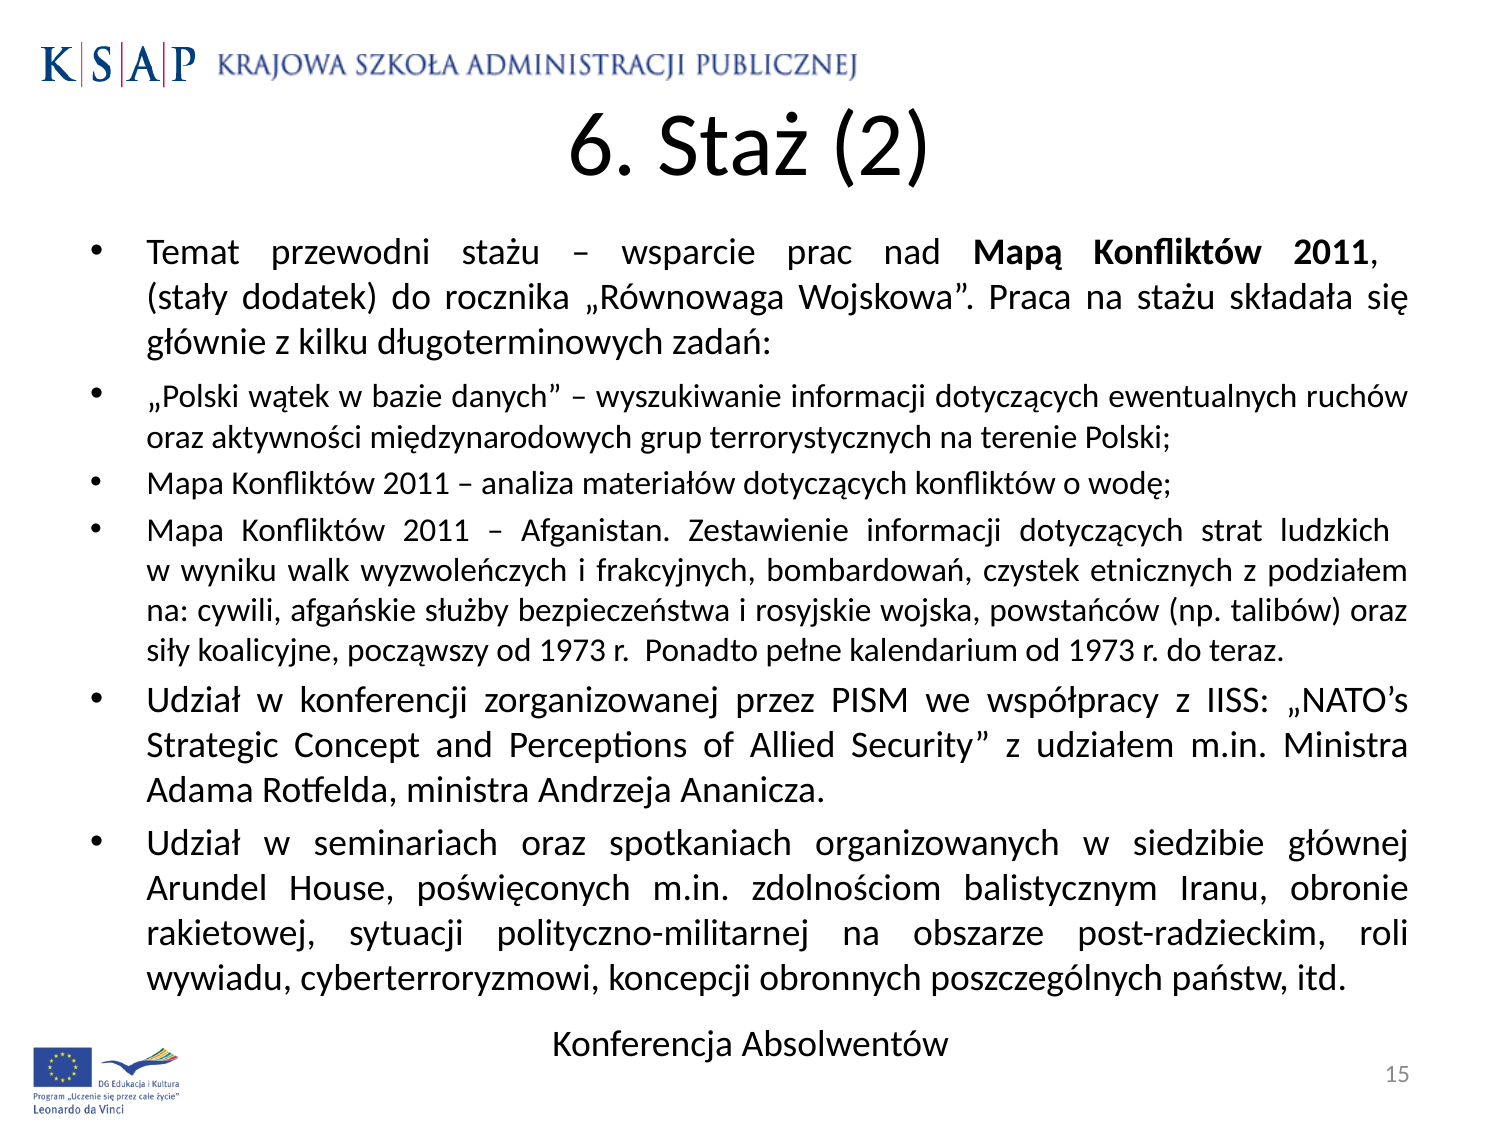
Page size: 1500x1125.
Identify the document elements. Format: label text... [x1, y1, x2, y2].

title 6. Staż (2) [75, 45, 1425, 219]
picture [29, 1043, 184, 1118]
text_box Konferencja Absolwentów [537, 1011, 987, 1072]
picture [40, 42, 195, 90]
list Temat przewodni stażu – wsparcie prac nad Mapą Konfliktów 2011, (stały dodatek) do rocznika „Równowaga Wojskowa”. Praca na stażu składała się głównie z kilku długoterminowych zadań: „Polski wątek w bazie danych” – wyszukiwanie informacji dotyczących ewentualnych ruchów oraz aktywności międzynarodowych grup terrorystycznych na terenie Polski; Mapa Konfliktów 2011 – analiza materiałów dotyczących konfliktów o wodę; Mapa Konfliktów 2011 – Afganistan. Zestawienie informacji dotyczących strat ludzkich w wyniku walk wyzwoleńczych i frakcyjnych, bombardowań, czystek etnicznych z podziałem na: cywili, afgańskie służby bezpieczeństwa i rosyjskie wojska, powstańców (np. talibów) oraz siły koalicyjne, począwszy od 1973 r. Ponadto pełne kalendarium od 1973 r. do teraz. Udział w konferencji zorganizowanej przez PISM we współpracy z IISS: „NATO’s Strategic Concept and Perceptions of Allied Security” z udziałem m.in. Ministra Adama Rotfelda, ministra Andrzeja Ananicza. Udział w seminariach oraz spotkaniach organizowanych w siedzibie głównej Arundel House, poświęconych m.in. zdolnościom balistycznym Iranu, obronie rakietowej, sytuacji polityczno-militarnej na obszarze post-radzieckim, roli wywiadu, cyberterroryzmowi, koncepcji obronnych poszczególnych państw, itd. [75, 219, 1425, 1052]
slide_number 15 [1074, 1042, 1425, 1103]
picture [218, 54, 857, 81]
